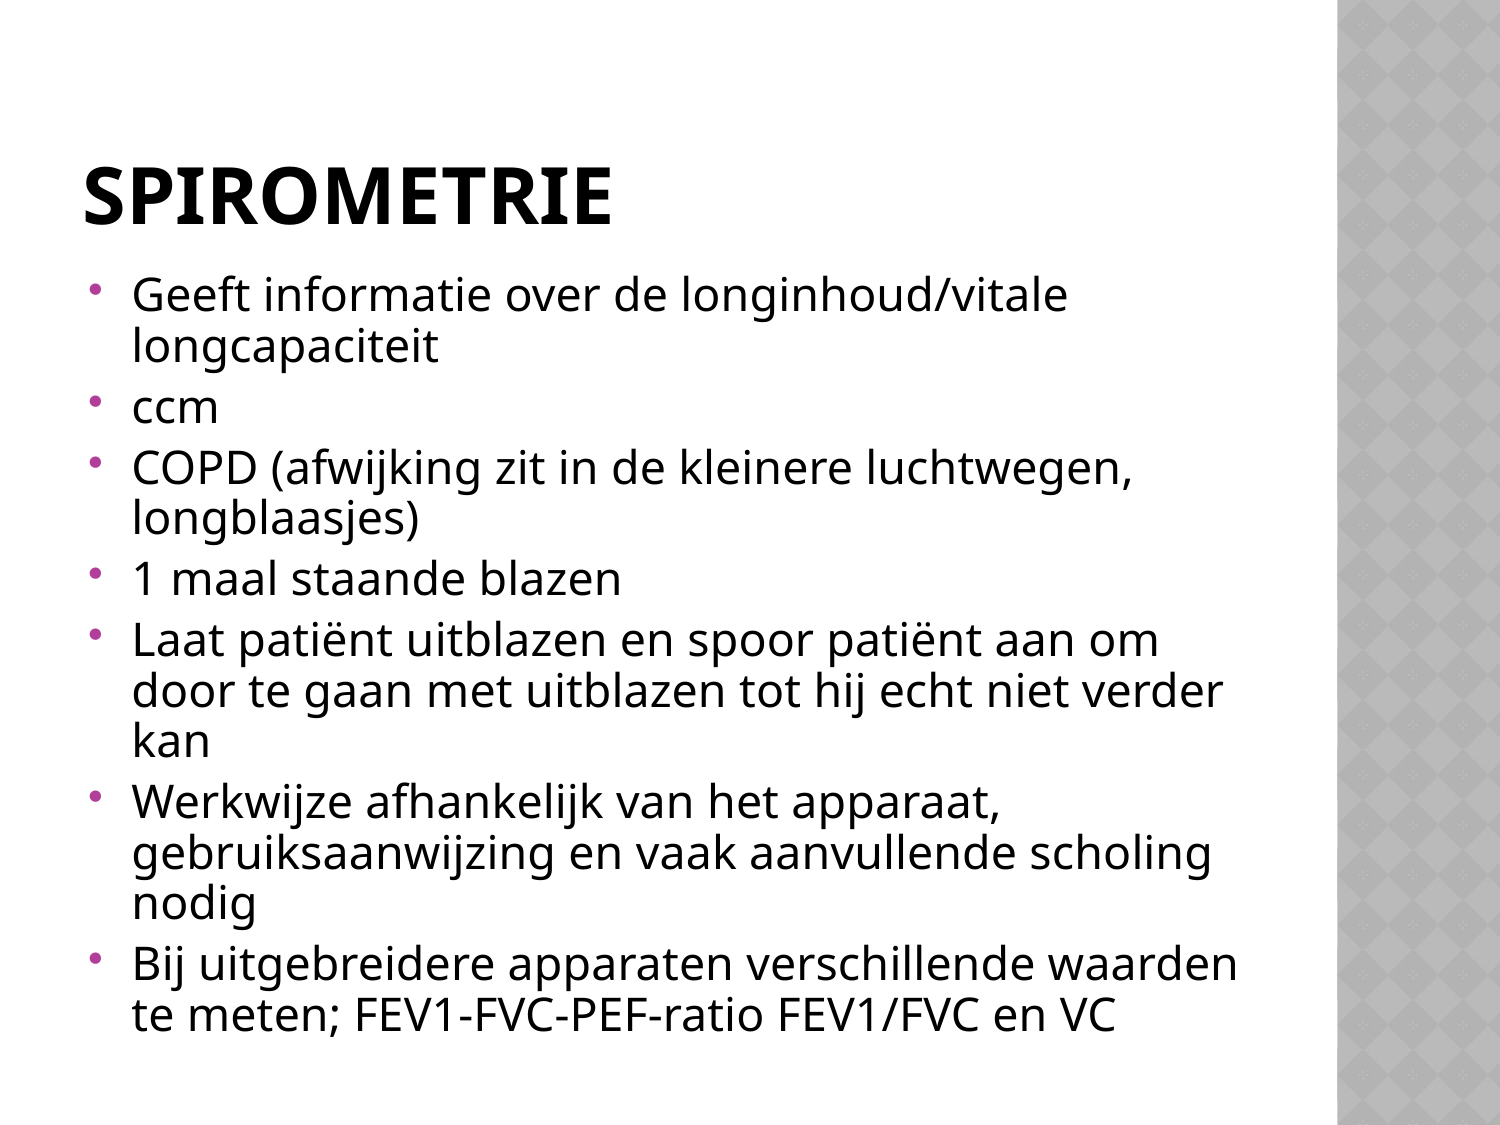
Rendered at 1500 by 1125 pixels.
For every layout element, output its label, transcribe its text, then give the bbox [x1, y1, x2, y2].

list Geeft informatie over de longinhoud/vitale longcapaciteit ccm COPD (afwijking zit in de kleinere luchtwegen, longblaasjes) 1 maal staande blazen Laat patiënt uitblazen en spoor patiënt aan om door te gaan met uitblazen tot hij echt niet verder kan Werkwijze afhankelijk van het apparaat, gebruiksaanwijzing en vaak aanvullende scholing nodig Bij uitgebreidere apparaten verschillende waarden te meten; FEV1-FVC-PEF-ratio FEV1/FVC en VC [75, 264, 1263, 1059]
title Spirometrie [75, 52, 1263, 240]
